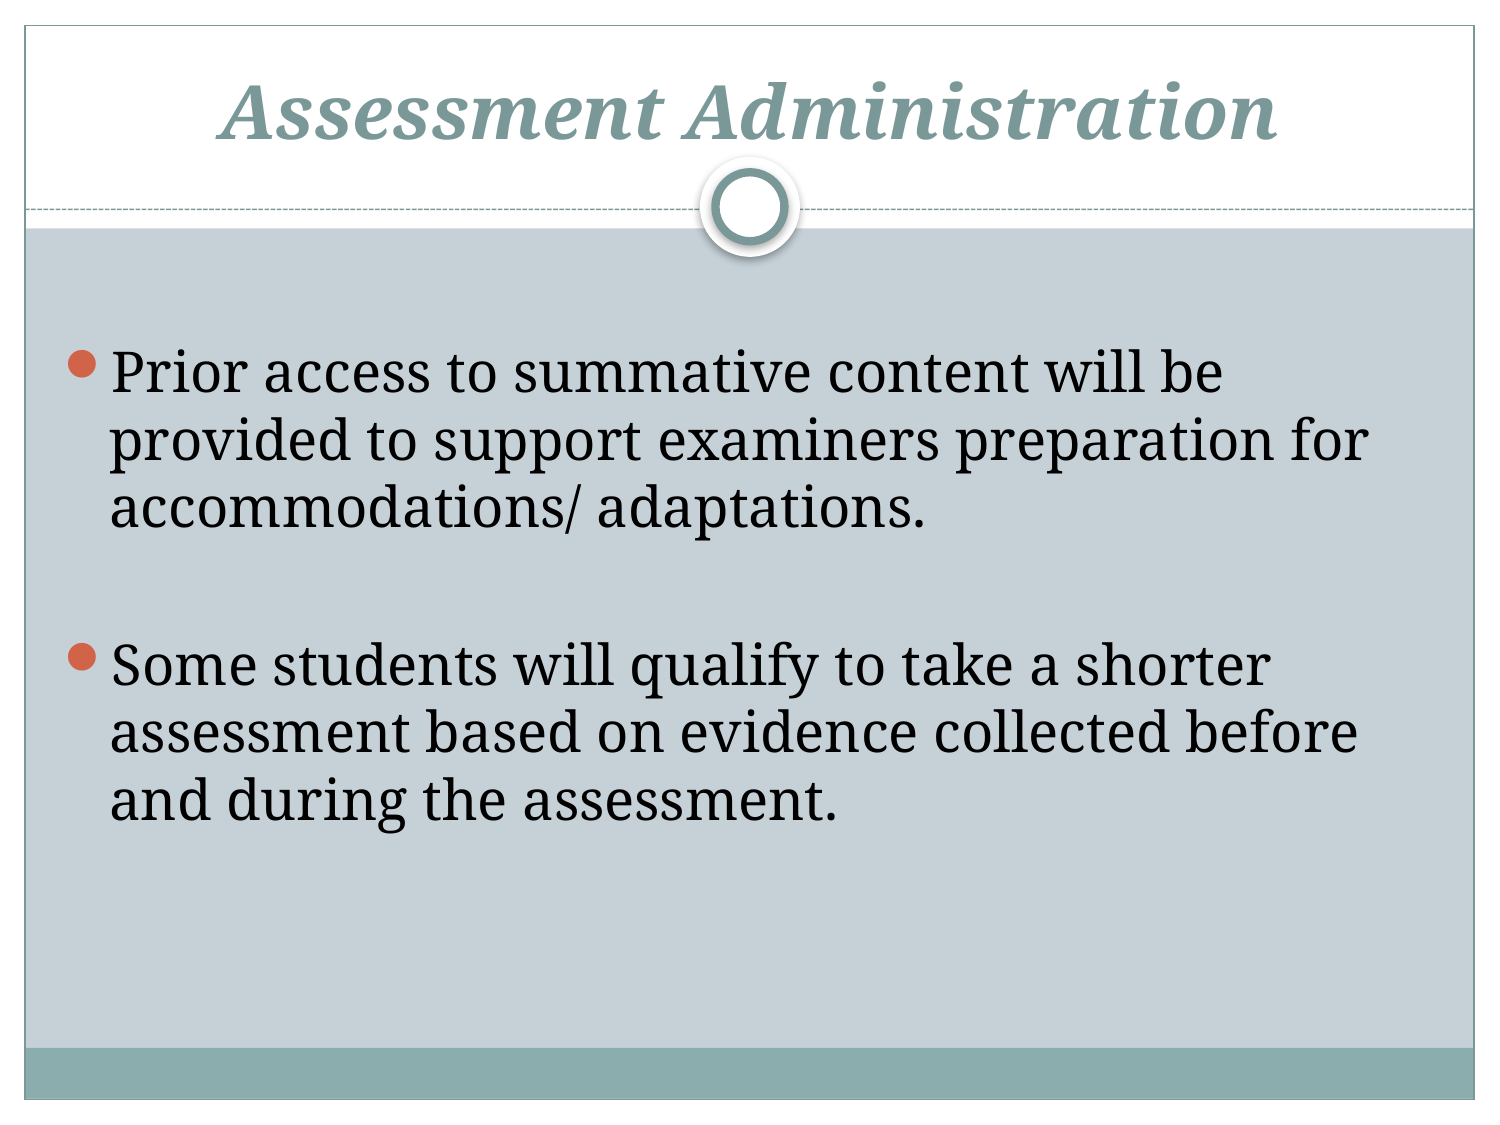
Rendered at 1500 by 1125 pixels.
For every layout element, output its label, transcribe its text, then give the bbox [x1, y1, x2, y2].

title Assessment Administration [49, 37, 1450, 162]
list Prior access to summative content will be provided to support examiners preparation for accommodations/ adaptations. Some students will qualify to take a shorter assessment based on evidence collected before and during the assessment. [49, 250, 1445, 1001]
